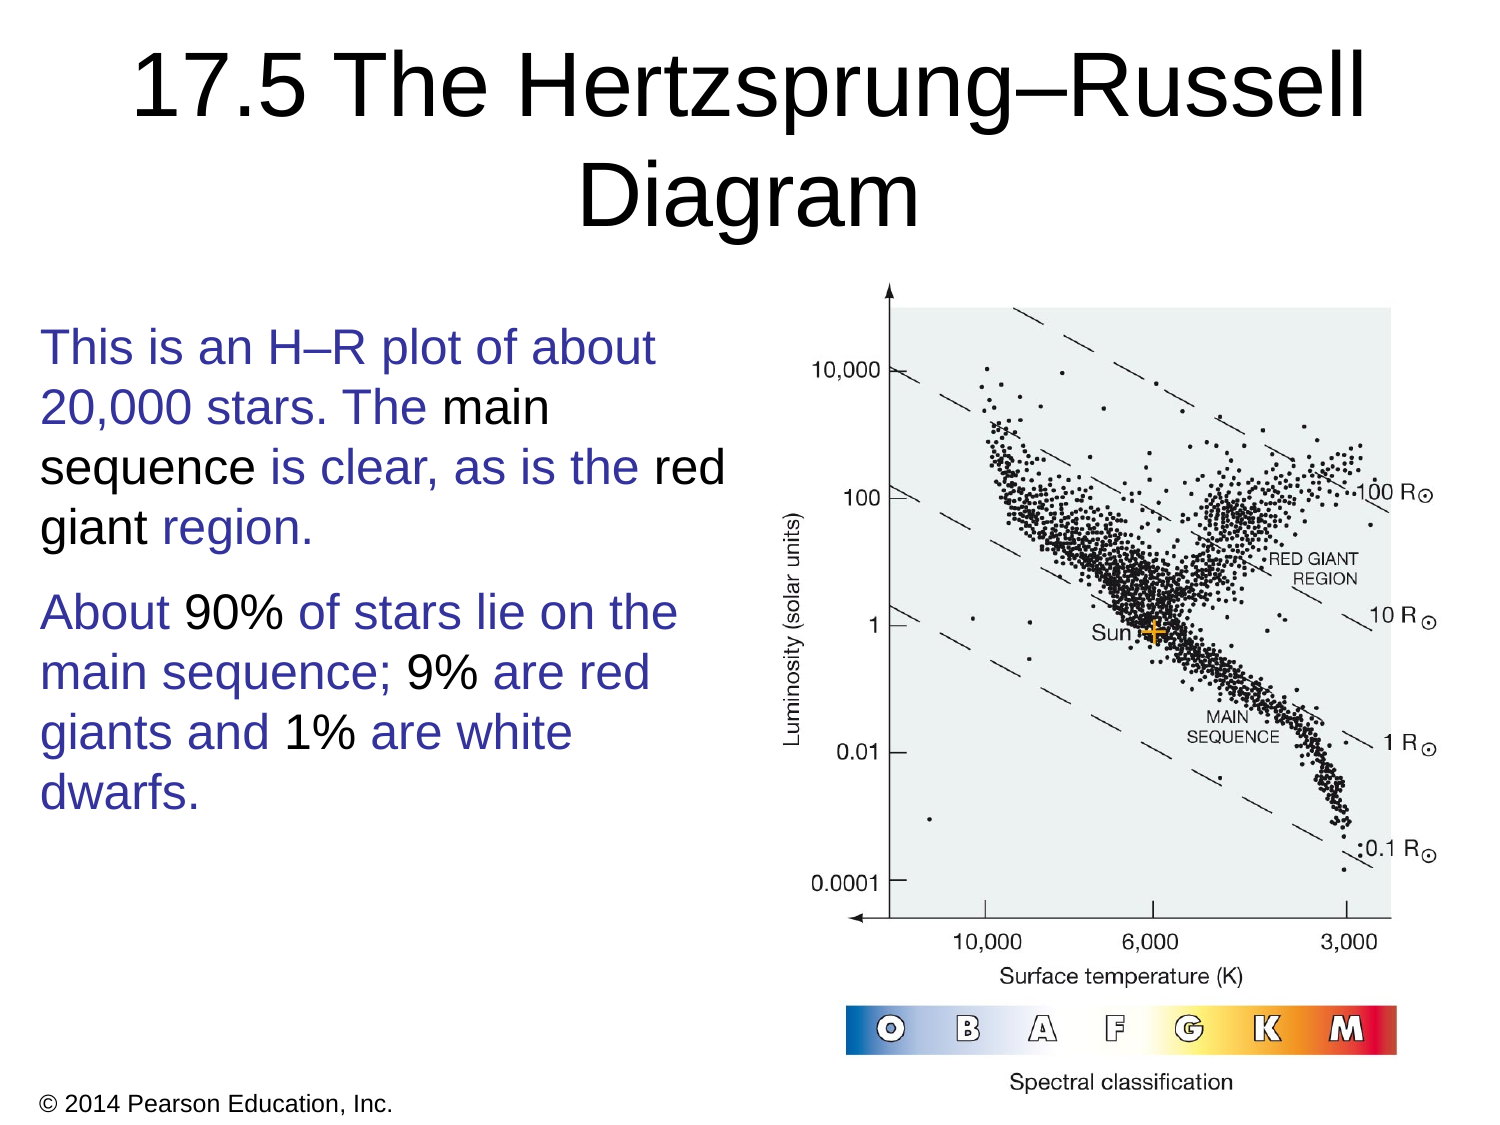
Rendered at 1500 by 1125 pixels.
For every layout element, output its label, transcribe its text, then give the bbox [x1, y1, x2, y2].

picture [774, 274, 1444, 1096]
text_box This is an H–R plot of about 20,000 stars. The main sequence is clear, as is the red giant region. About 90% of stars lie on the main sequence; 9% are red giants and 1% are white dwarfs. [24, 306, 750, 827]
title 17.5 The Hertzsprung–Russell Diagram [43, 53, 1456, 217]
